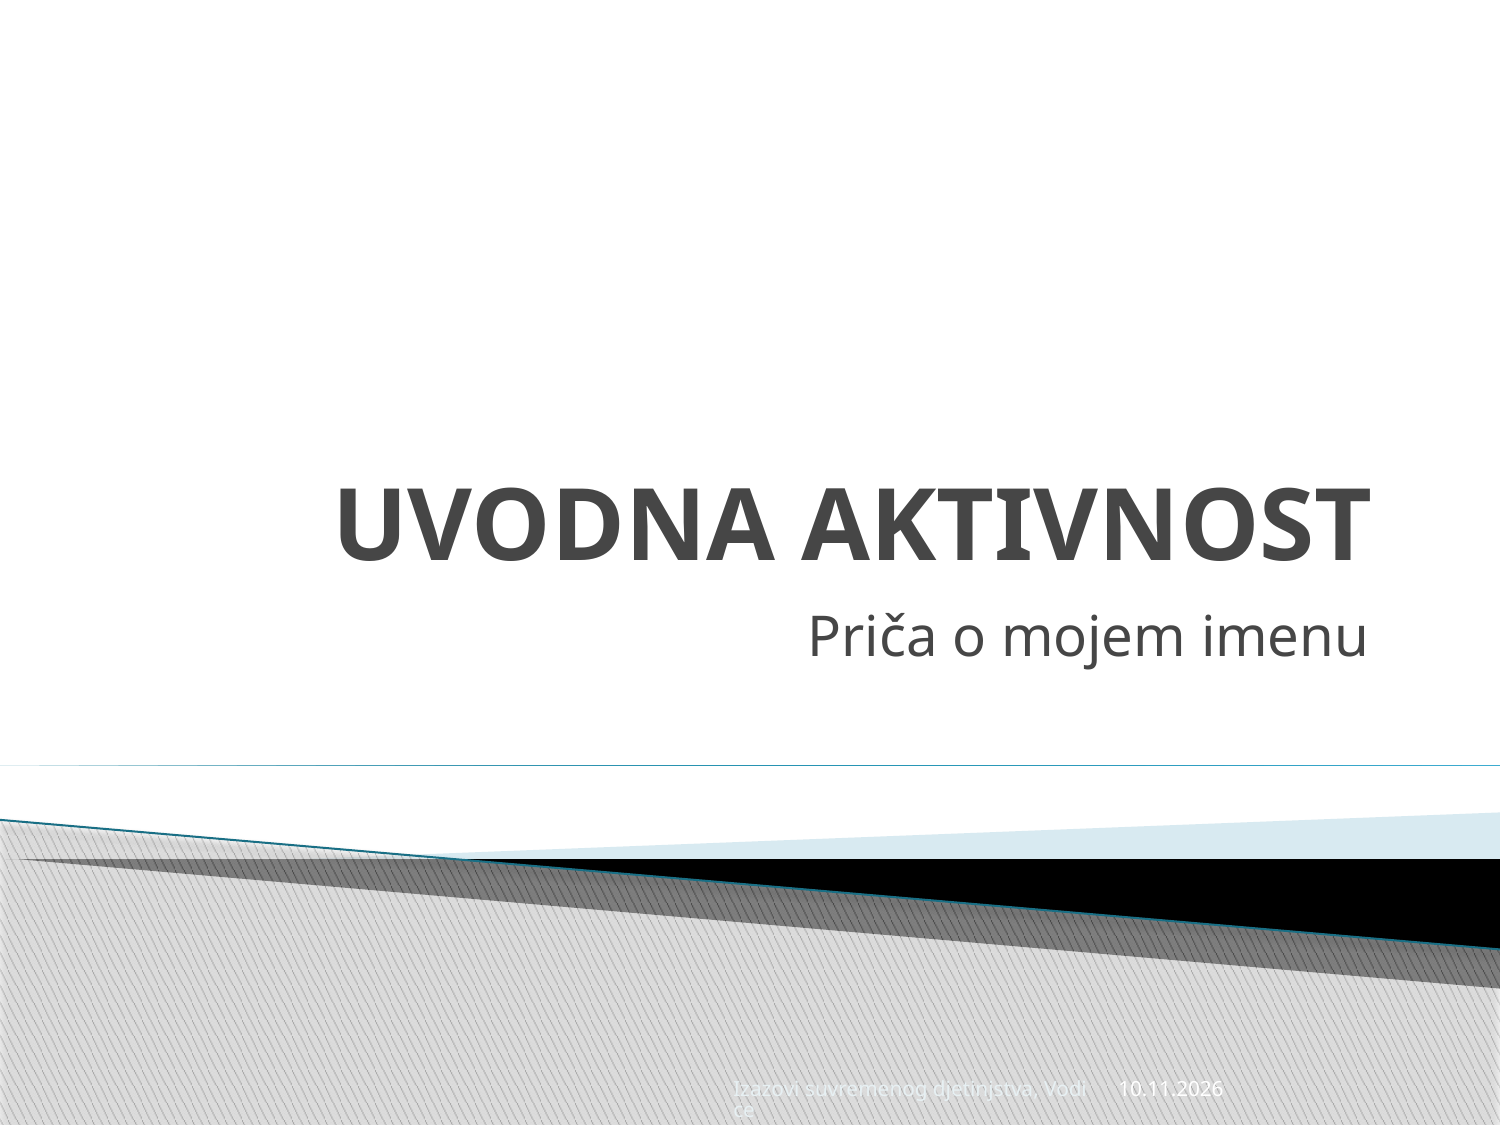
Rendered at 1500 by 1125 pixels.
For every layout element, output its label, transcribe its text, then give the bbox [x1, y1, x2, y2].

subtitle Priča o mojem imenu [112, 592, 1388, 790]
footer Izazovi suvremenog djetinjstva, Vodice [718, 1051, 1105, 1112]
title UVODNA AKTIVNOST [112, 287, 1388, 588]
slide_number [1105, 1051, 1419, 1112]
picture [5, 859, 1500, 989]
